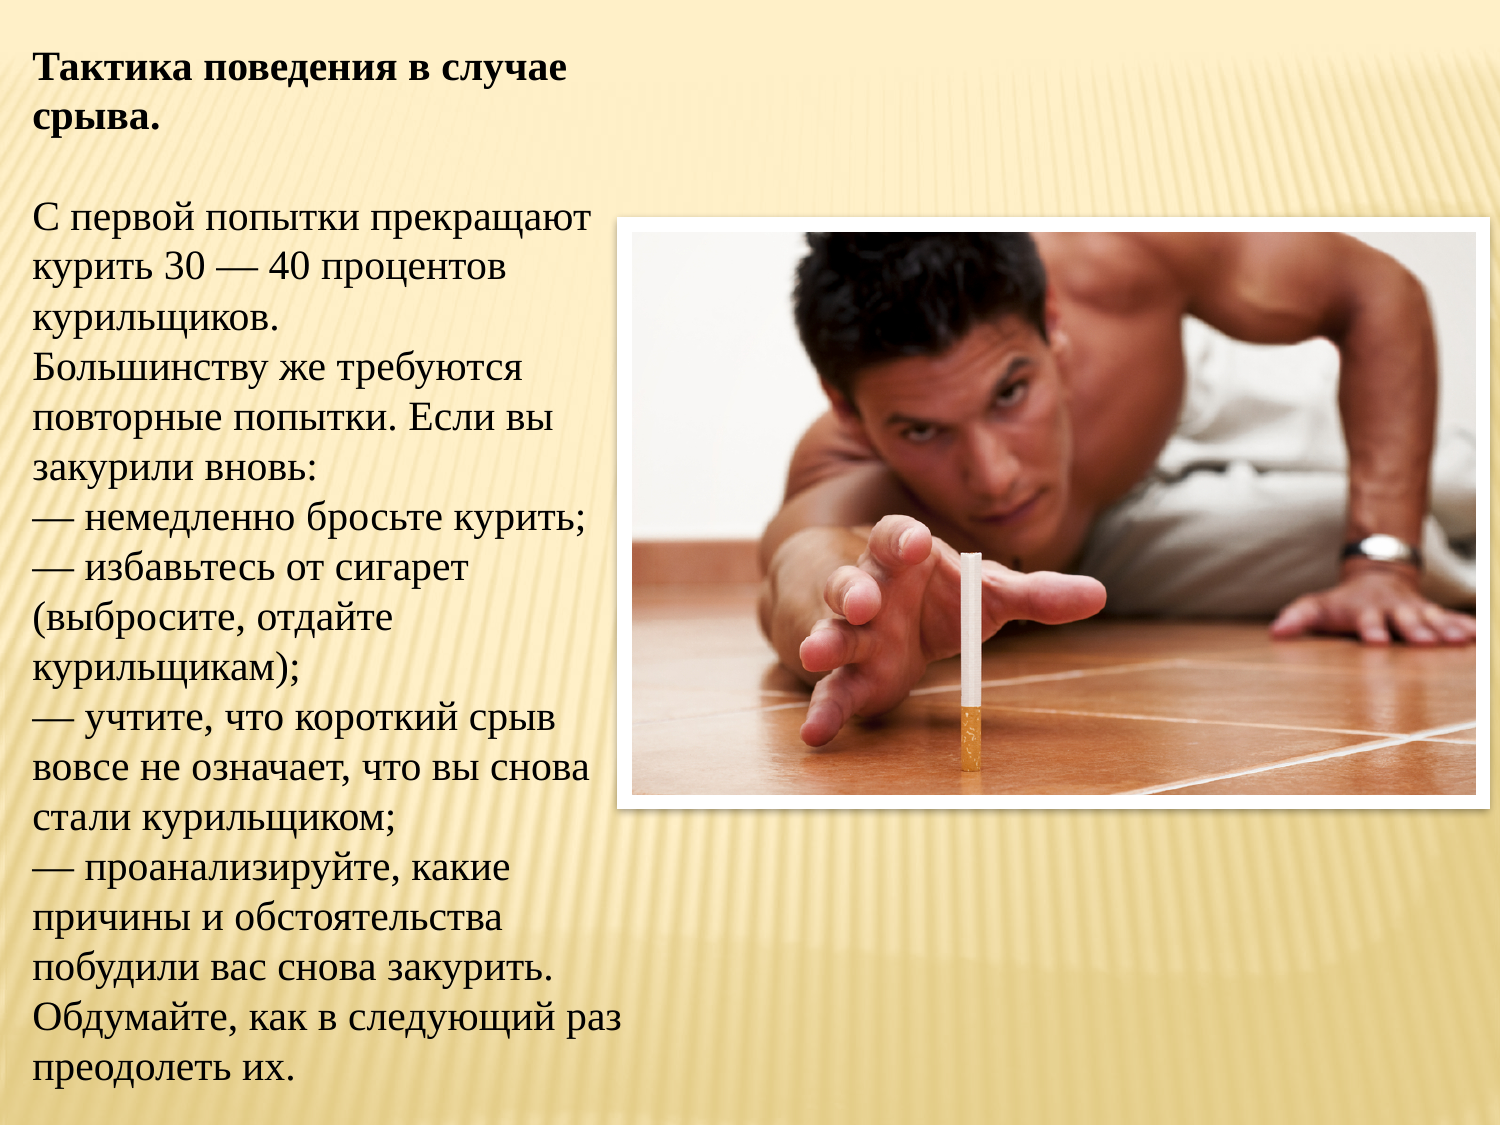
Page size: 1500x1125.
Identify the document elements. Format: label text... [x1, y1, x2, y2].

text_box Тактика поведения в случае срыва. С первой попытки прекращают курить 30 — 40 процентов курильщиков. Большинству же требуются повторные попытки. Если вы закурили вновь: — немедленно бросьте курить; — избавьтесь от сигарет (выбросите, отдайте курильщикам); — учтите, что короткий срыв вовсе не означает, что вы снова стали курильщиком; — проанализируйте, какие причины и обстоятельства побудили вас снова закурить. Обдумайте, как в следующий раз преодолеть их. [17, 30, 663, 1097]
picture [631, 231, 1476, 795]
